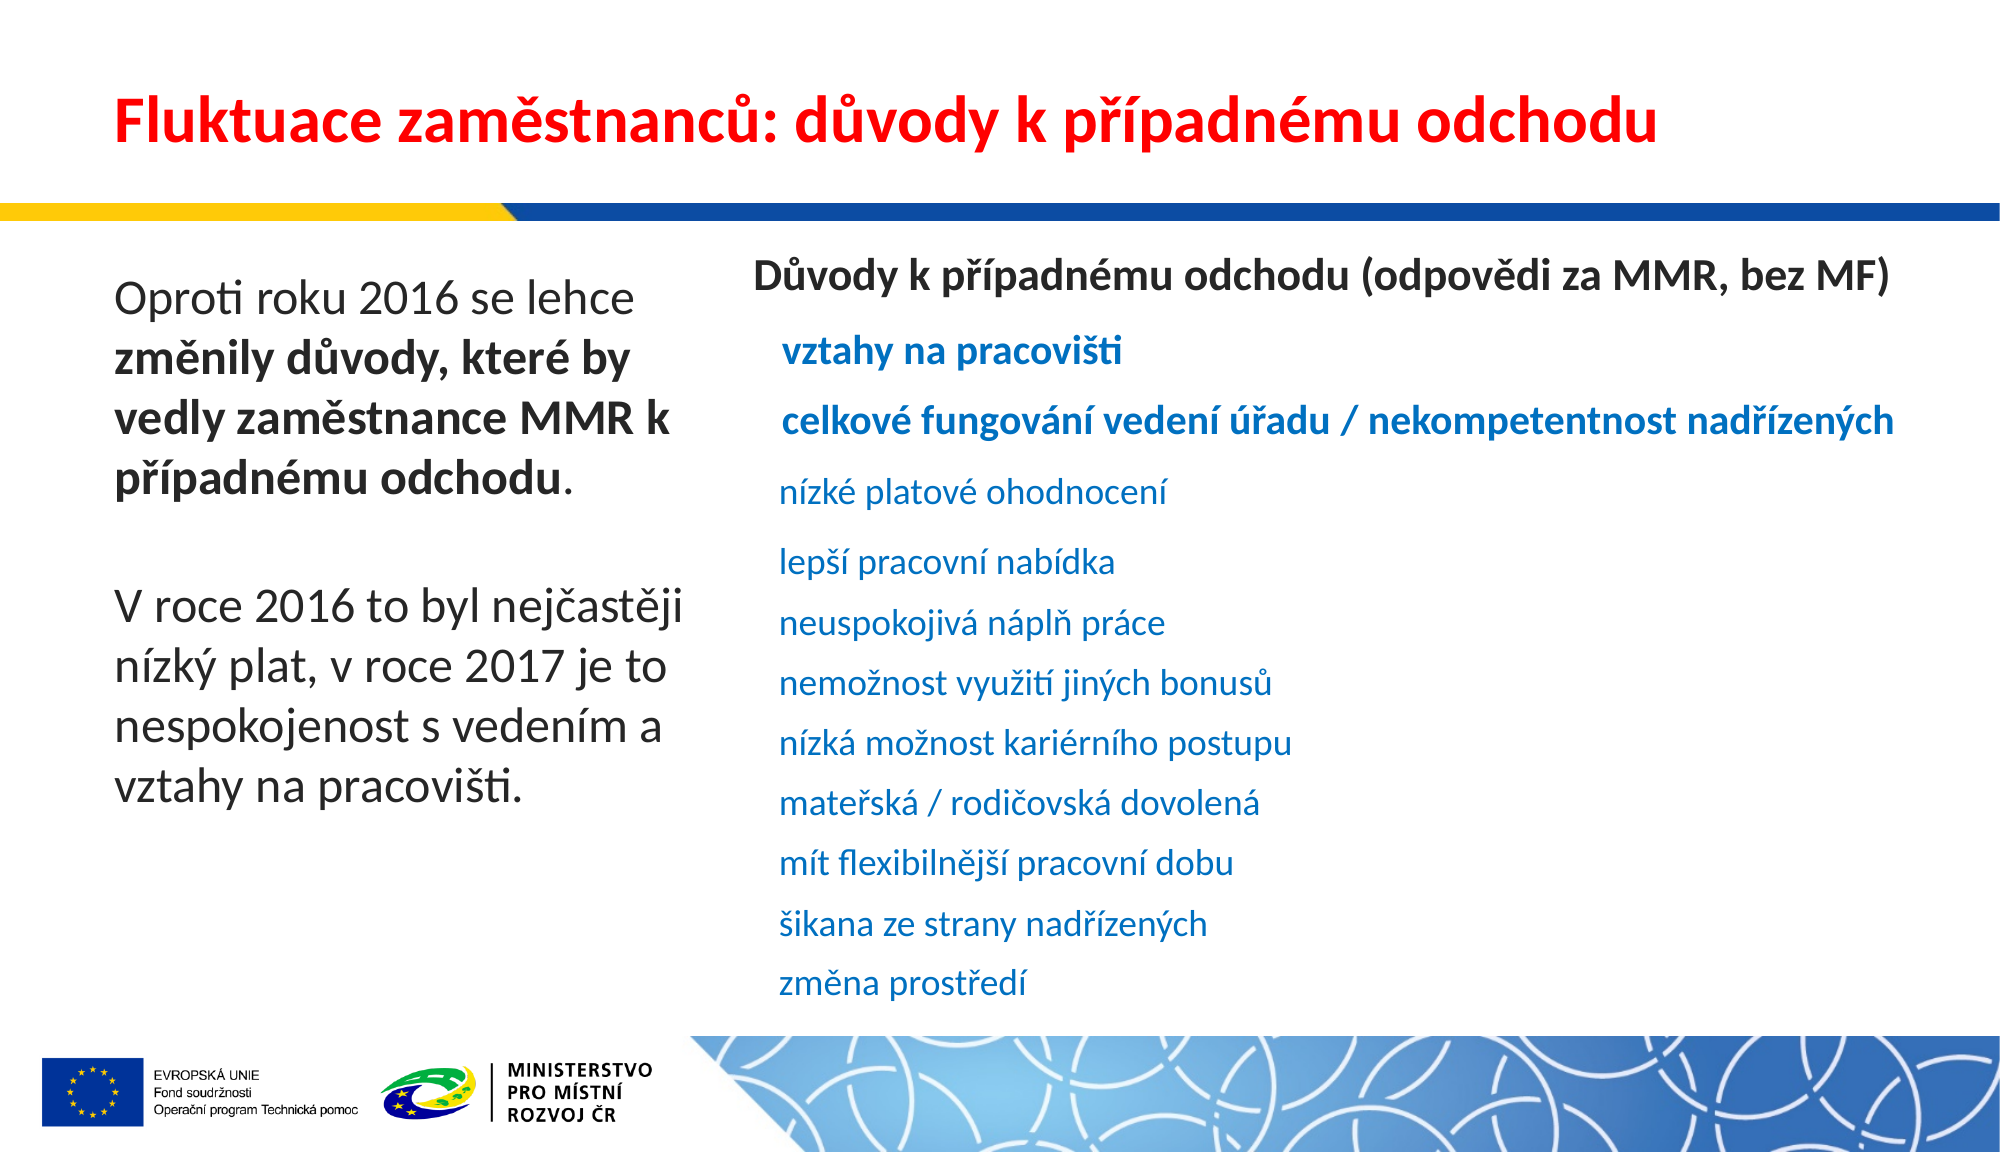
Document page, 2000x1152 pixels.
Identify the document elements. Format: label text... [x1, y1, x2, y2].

table_cell mateřská / rodičovská dovolená [752, 765, 1909, 825]
table_cell změna prostředí [752, 946, 1909, 1005]
table_cell lepší pracovní nabídka [752, 514, 1909, 584]
table_cell mít flexibilnější pracovní dobu [752, 825, 1909, 885]
table_cell nízká možnost kariérního postupu [752, 705, 1909, 765]
table_header Důvody k případnému odchodu (odpovědi za MMR, bez MF) [752, 222, 1909, 301]
picture [0, 203, 2000, 221]
table_cell nízké platové ohodnocení [752, 445, 1909, 514]
table_cell nemožnost využití jiných bonusů [752, 644, 1909, 705]
title Fluktuace zaměstnanců: důvody k případnému odchodu [99, 67, 1900, 163]
table_cell neuspokojivá náplň práce [752, 584, 1909, 644]
table_cell celkové fungování vedení úřadu / nekompetentnost nadřízených [752, 375, 1909, 445]
table_cell vztahy na pracovišti [752, 301, 1909, 375]
picture [19, 1035, 674, 1149]
text_box Oproti roku 2016 se lehce změnily důvody, které by vedly zaměstnance MMR k případnému odchodu. V roce 2016 to byl nejčastěji nízký plat, v roce 2017 je to nespokojenost s vedením a vztahy na pracovišti. [99, 257, 726, 824]
picture [680, 1036, 2000, 1152]
table_cell šikana ze strany nadřízených [752, 885, 1909, 946]
